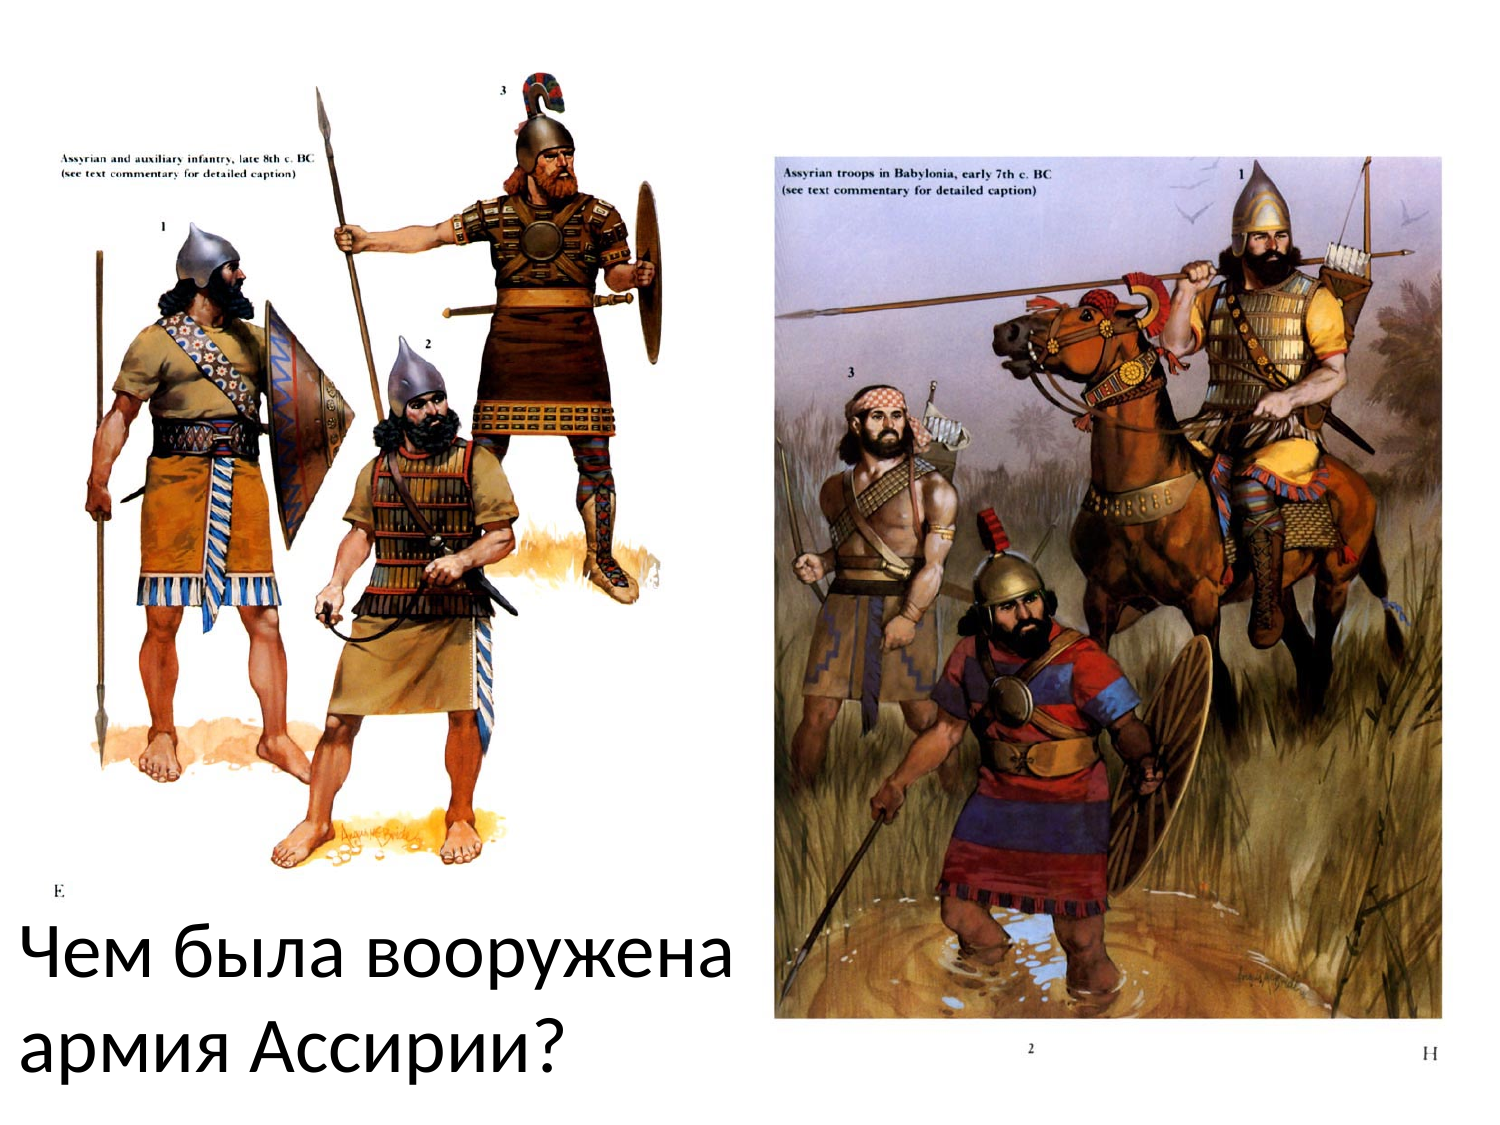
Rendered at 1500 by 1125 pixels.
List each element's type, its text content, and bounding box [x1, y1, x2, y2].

picture [0, 0, 1500, 1125]
text_box Чем была вооружена армия Ассирии? [3, 958, 709, 1096]
